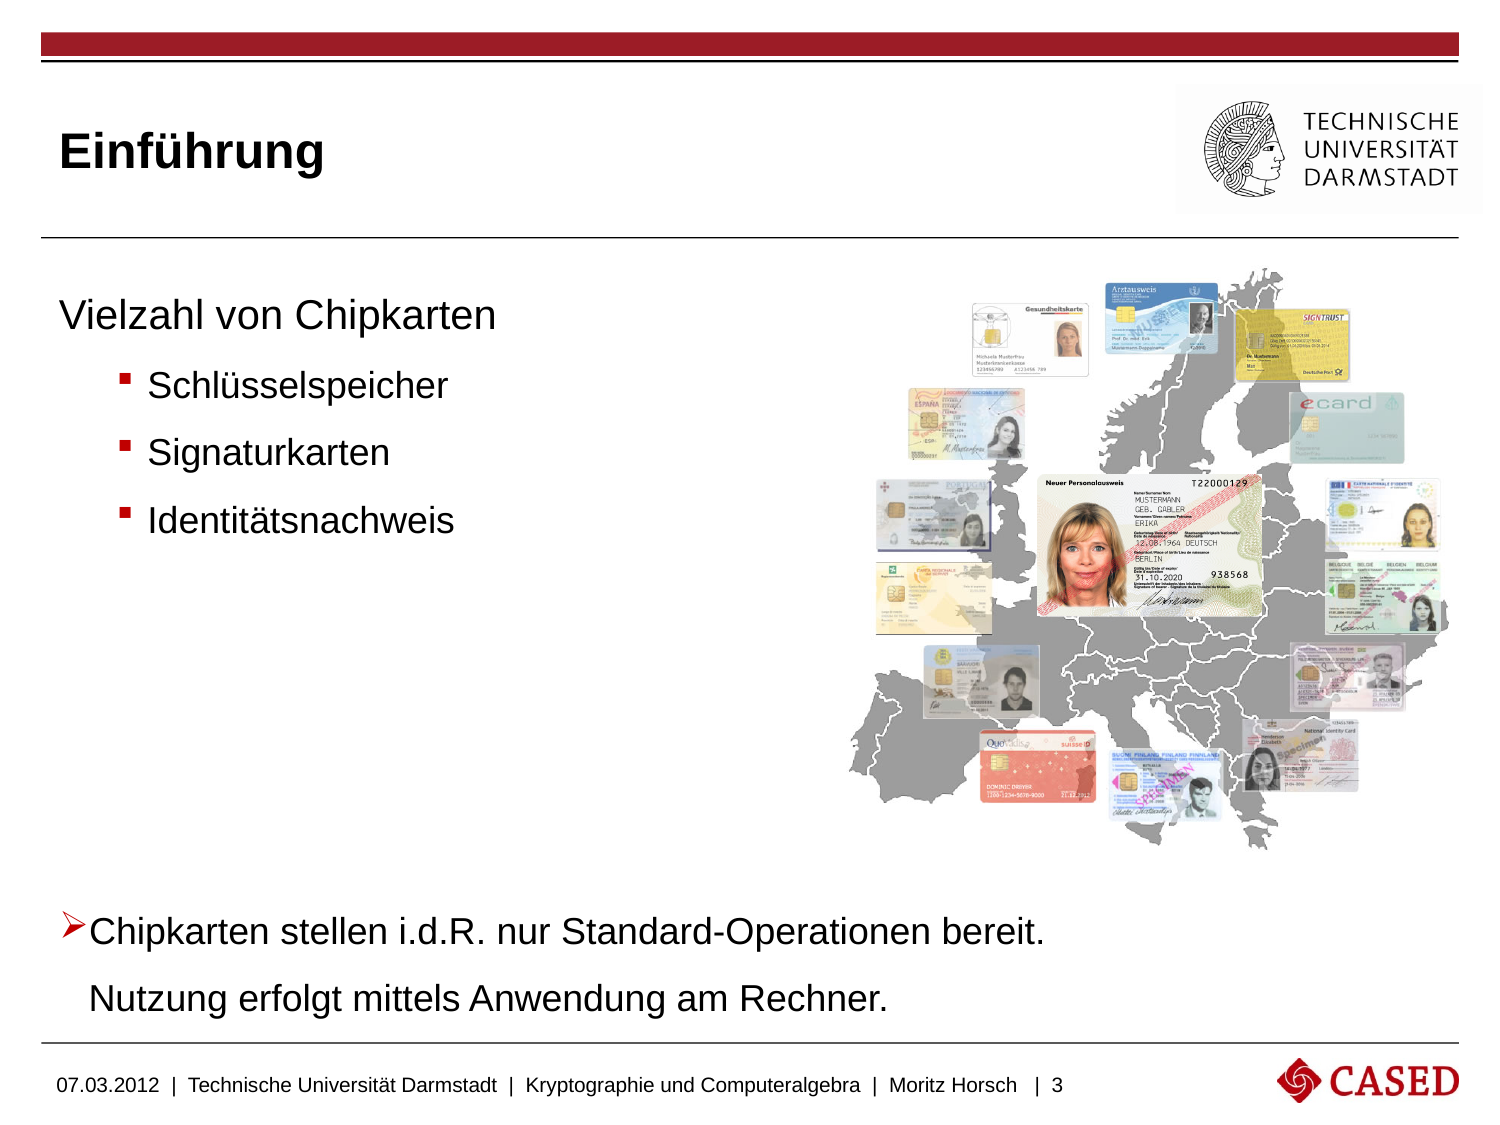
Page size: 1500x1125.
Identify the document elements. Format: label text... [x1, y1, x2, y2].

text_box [846, 265, 1451, 854]
title Einführung [58, 79, 1149, 218]
picture [1277, 1058, 1459, 1103]
picture [1175, 84, 1483, 214]
list Vielzahl von Chipkarten Schlüsselspeicher Signaturkarten Identitätsnachweis Chipkarten stellen i.d.R. nur Standard-Operationen bereit. Nutzung erfolgt mittels Anwendung am Rechner. [58, 265, 1448, 1001]
